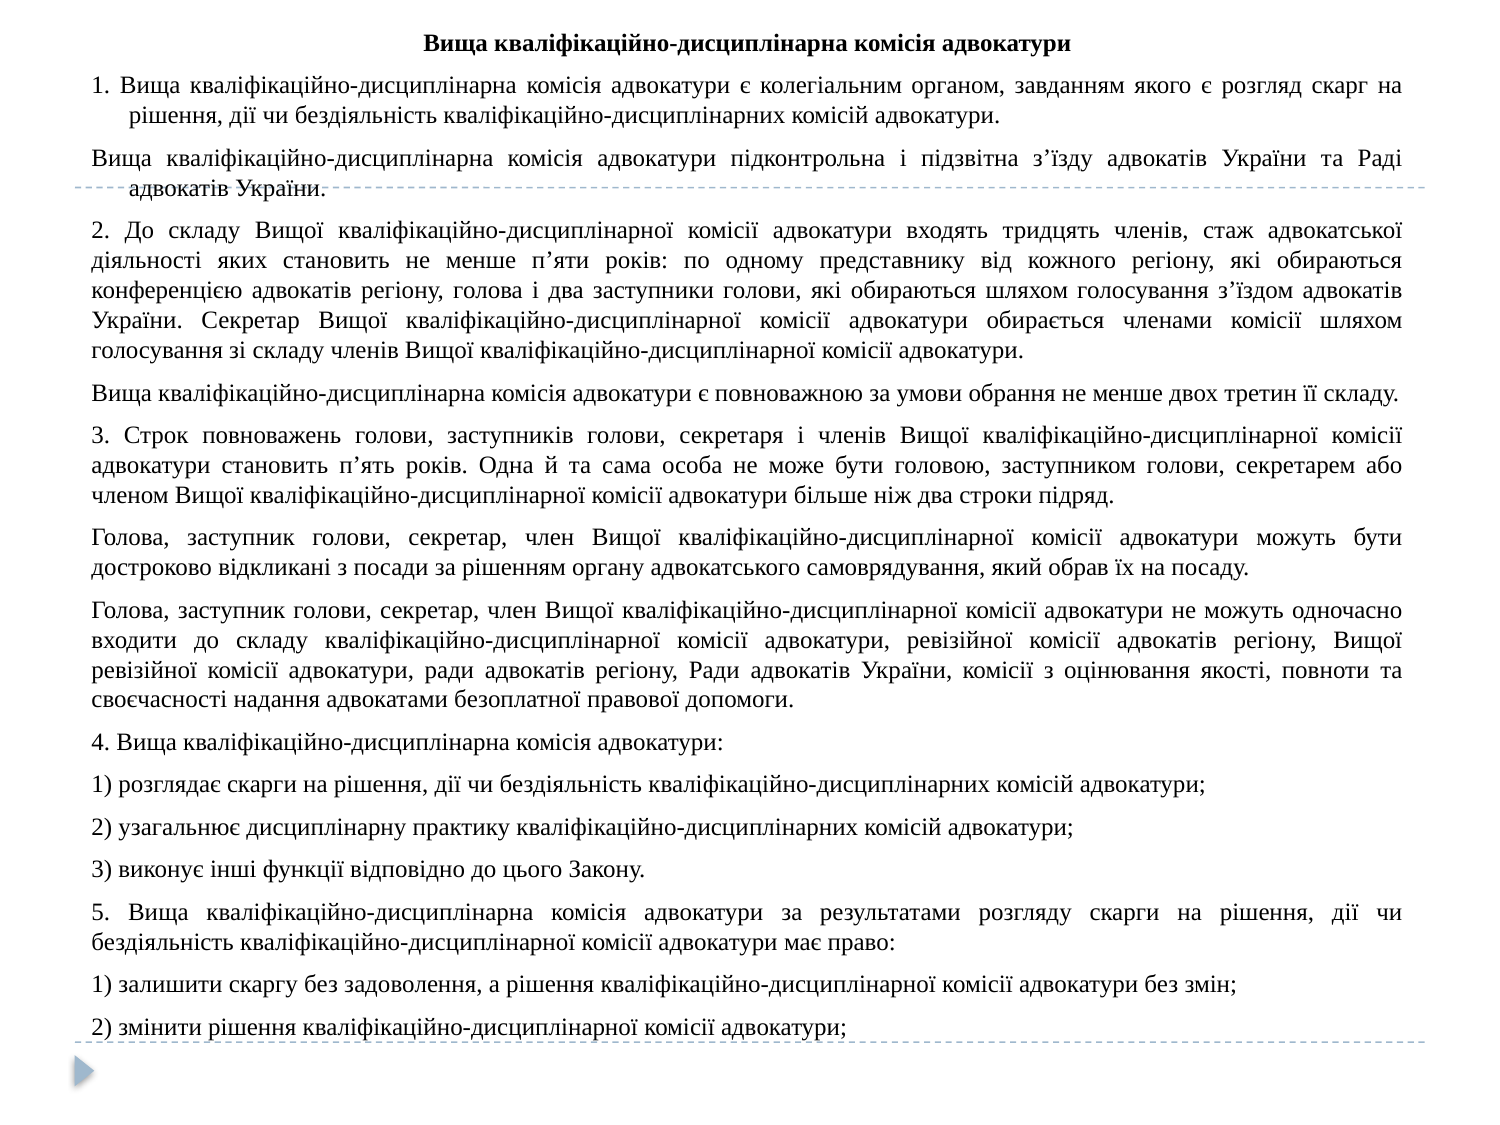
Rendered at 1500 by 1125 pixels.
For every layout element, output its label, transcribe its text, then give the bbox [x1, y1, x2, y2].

list Вища кваліфікаційно-дисциплінарна комісія адвокатури 1. Вища кваліфікаційно-дисциплінарна комісія адвокатури є колегіальним органом, завданням якого є розгляд скарг на рішення, дії чи бездіяльність кваліфікаційно-дисциплінарних комісій адвокатури. Вища кваліфікаційно-дисциплінарна комісія адвокатури підконтрольна і підзвітна з’їзду адвокатів України та Раді адвокатів України. 2. До складу Вищої кваліфікаційно-дисциплінарної комісії адвокатури входять тридцять членів, стаж адвокатської діяльності яких становить не менше п’яти років: по одному представнику від кожного регіону, які обираються конференцією адвокатів регіону, голова і два заступники голови, які обираються шляхом голосування з’їздом адвокатів України. Секретар Вищої кваліфікаційно-дисциплінарної комісії адвокатури обирається членами комісії шляхом голосування зі складу членів Вищої кваліфікаційно-дисциплінарної комісії адвокатури. Вища кваліфікаційно-дисциплінарна комісія адвокатури є повноважною за умови обрання не менше двох третин її складу. 3. Строк повноважень голови, заступників голови, секретаря і членів Вищої кваліфікаційно-дисциплінарної комісії адвокатури становить п’ять років. Одна й та сама особа не може бути головою, заступником голови, секретарем або членом Вищої кваліфікаційно-дисциплінарної комісії адвокатури більше ніж два строки підряд. Голова, заступник голови, секретар, член Вищої кваліфікаційно-дисциплінарної комісії адвокатури можуть бути достроково відкликані з посади за рішенням органу адвокатського самоврядування, який обрав їх на посаду. Голова, заступник голови, секретар, член Вищої кваліфікаційно-дисциплінарної комісії адвокатури не можуть одночасно входити до складу кваліфікаційно-дисциплінарної комісії адвокатури, ревізійної комісії адвокатів регіону, Вищої ревізійної комісії адвокатури, ради адвокатів регіону, Ради адвокатів України, комісії з оцінювання якості, повноти та своєчасності надання адвокатами безоплатної правової допомоги. 4. Вища кваліфікаційно-дисциплінарна комісія адвокатури: 1) розглядає скарги на рішення, дії чи бездіяльність кваліфікаційно-дисциплінарних комісій адвокатури; 2) узагальнює дисциплінарну практику кваліфікаційно-дисциплінарних комісій адвокатури; 3) виконує інші функції відповідно до цього Закону. 5. Вища кваліфікаційно-дисциплінарна комісія адвокатури за результатами розгляду скарги на рішення, дії чи бездіяльність кваліфікаційно-дисциплінарної комісії адвокатури має право: 1) залишити скаргу без задоволення, а рішення кваліфікаційно-дисциплінарної комісії адвокатури без змін; 2) змінити рішення кваліфікаційно-дисциплінарної комісії адвокатури; [76, 19, 1420, 1059]
